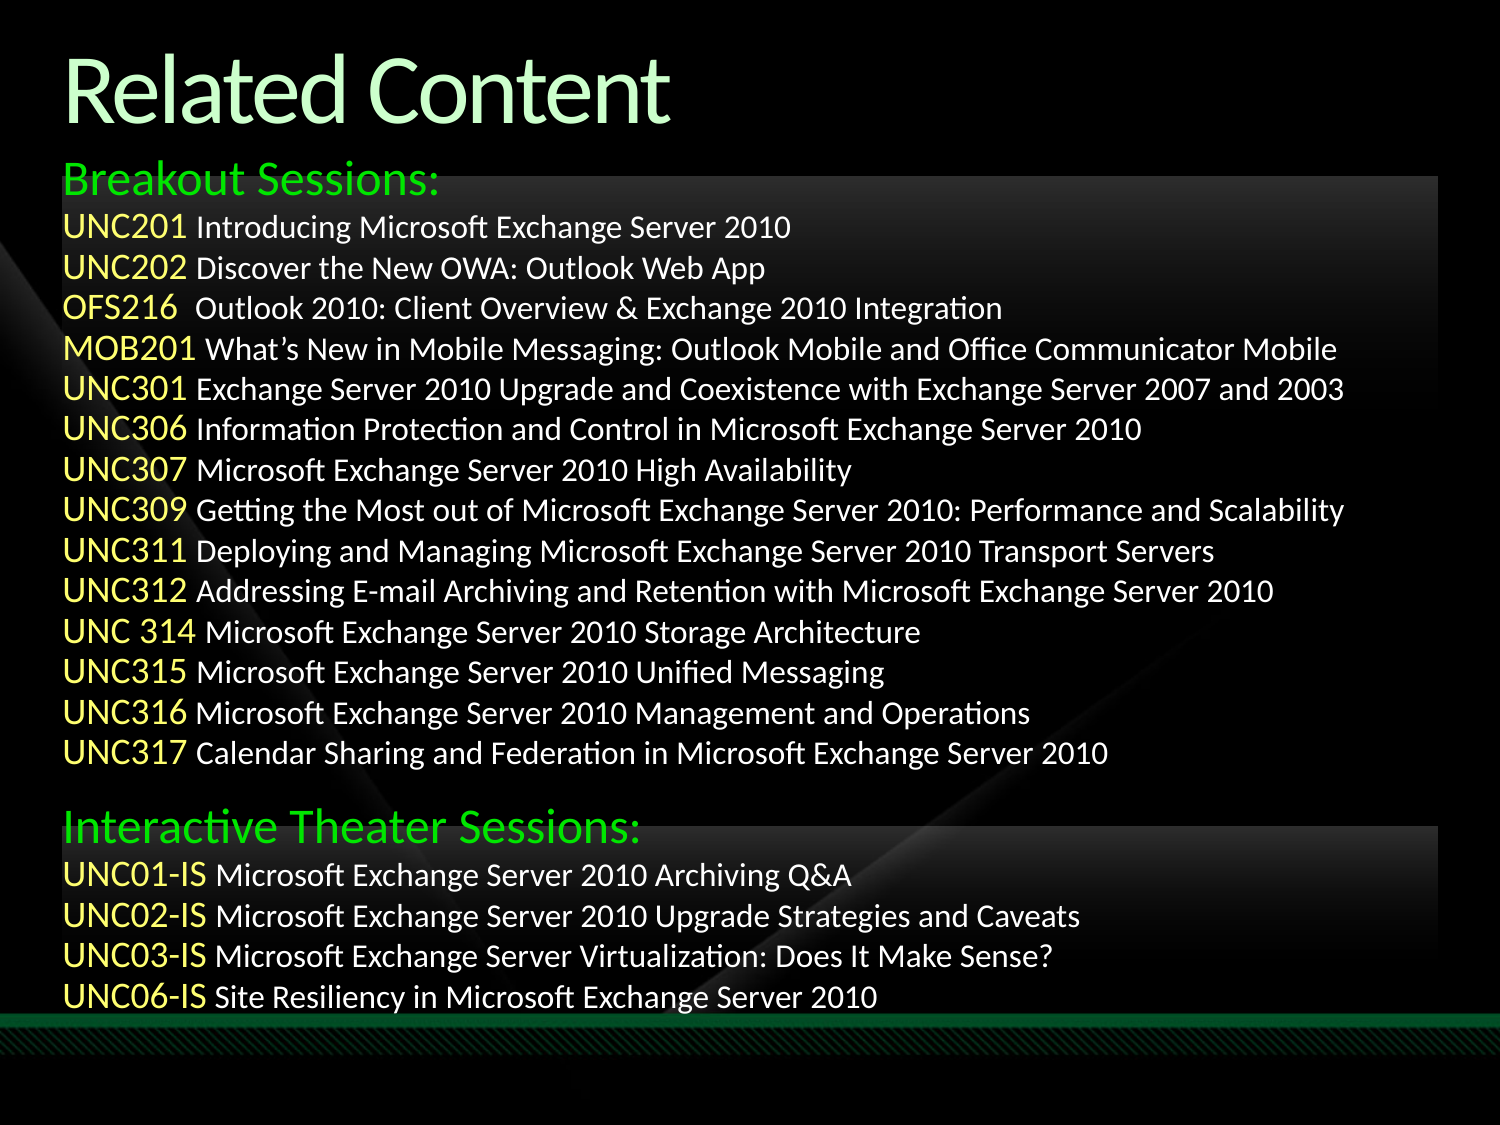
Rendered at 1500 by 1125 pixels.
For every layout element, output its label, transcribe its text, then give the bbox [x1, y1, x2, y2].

title Related Content [62, 37, 1437, 147]
list Breakout Sessions: UNC201 Introducing Microsoft Exchange Server 2010 UNC202 Discover the New OWA: Outlook Web App OFS216 Outlook 2010: Client Overview & Exchange 2010 Integration MOB201 What’s New in Mobile Messaging: Outlook Mobile and Office Communicator Mobile UNC301 Exchange Server 2010 Upgrade and Coexistence with Exchange Server 2007 and 2003 UNC306 Information Protection and Control in Microsoft Exchange Server 2010 UNC307 Microsoft Exchange Server 2010 High Availability UNC309 Getting the Most out of Microsoft Exchange Server 2010: Performance and Scalability UNC311 Deploying and Managing Microsoft Exchange Server 2010 Transport Servers UNC312 Addressing E-mail Archiving and Retention with Microsoft Exchange Server 2010 UNC 314 Microsoft Exchange Server 2010 Storage Architecture UNC315 Microsoft Exchange Server 2010 Unified Messaging UNC316 Microsoft Exchange Server 2010 Management and Operations UNC317 Calendar Sharing and Federation in Microsoft Exchange Server 2010 [62, 176, 1439, 448]
list Interactive Theater Sessions: UNC01-IS Microsoft Exchange Server 2010 Archiving Q&A UNC02-IS Microsoft Exchange Server 2010 Upgrade Strategies and Caveats UNC03-IS Microsoft Exchange Server Virtualization: Does It Make Sense? UNC06-IS Site Resiliency in Microsoft Exchange Server 2010 [62, 826, 1439, 980]
picture [0, 0, 1500, 1125]
